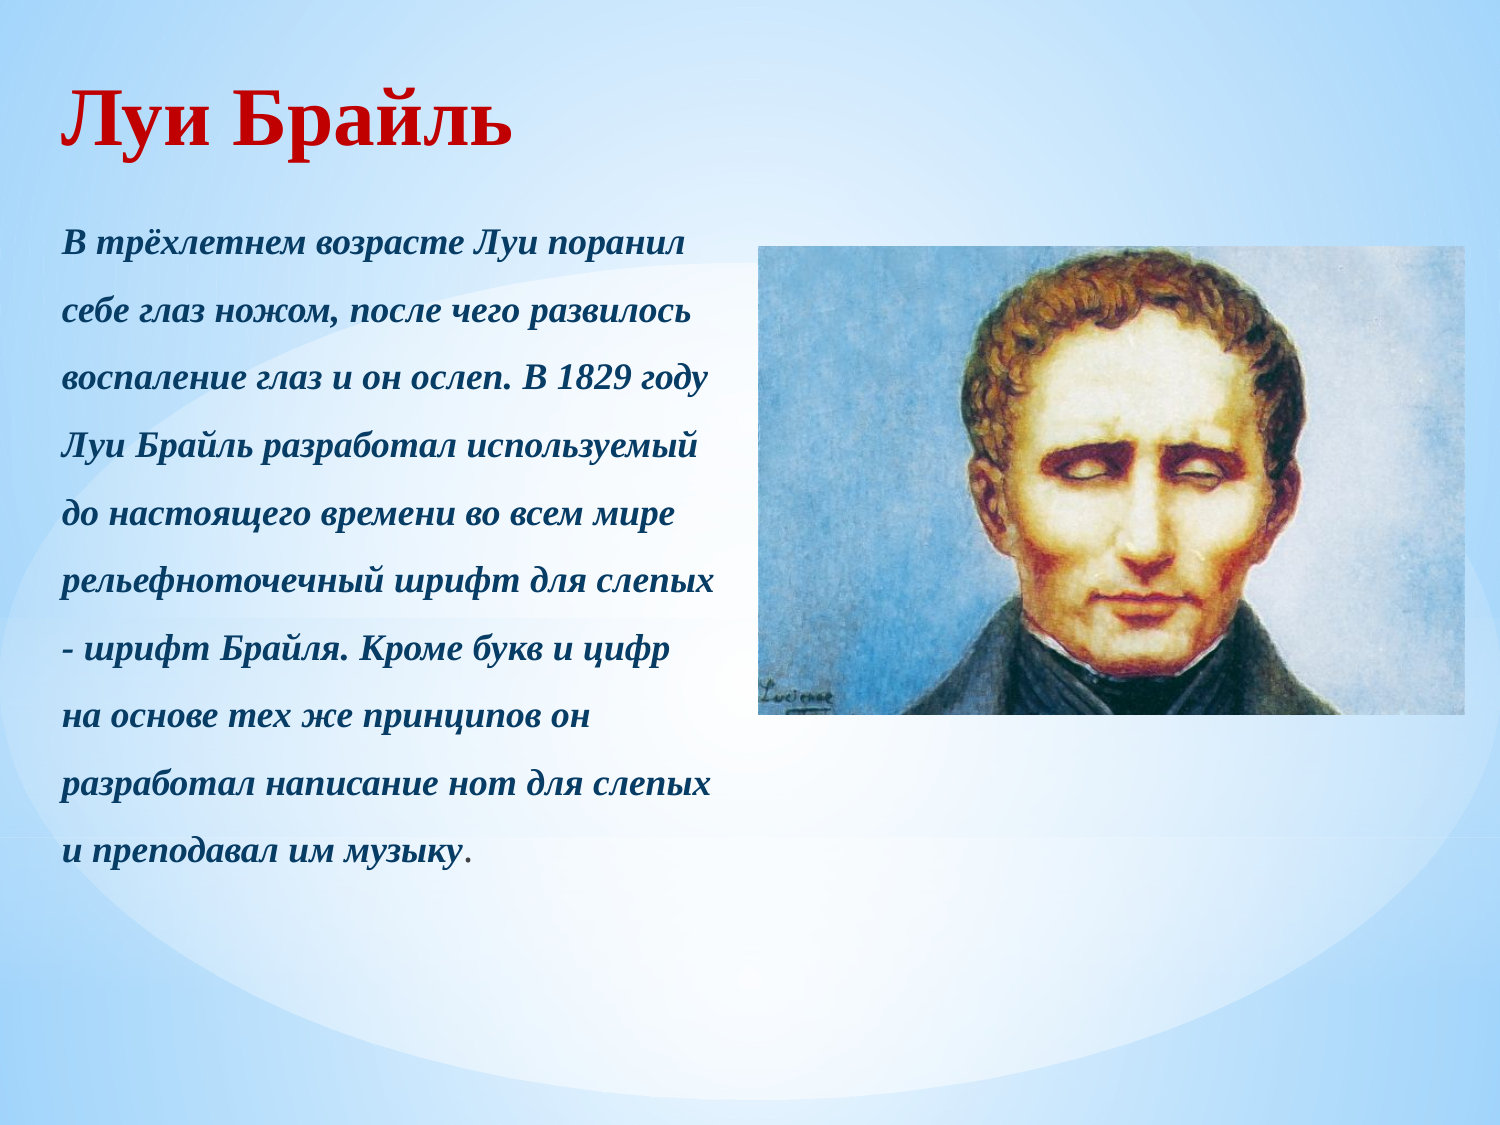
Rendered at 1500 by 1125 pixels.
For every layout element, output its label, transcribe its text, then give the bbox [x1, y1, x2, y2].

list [758, 245, 1466, 716]
title Луи Брайль [46, 82, 735, 270]
list В трёхлетнем возрасте Луи поранил себе глаз ножом, после чего развилось воспаление глаз и он ослеп. В 1829 году Луи Брайль разработал используемый до настоящего времени во всем мире рельефноточечный шрифт для слепых - шрифт Брайля. Кроме букв и цифр на основе тех же принципов он разработал написание нот для слепых и преподавал им музыку. [46, 187, 733, 961]
